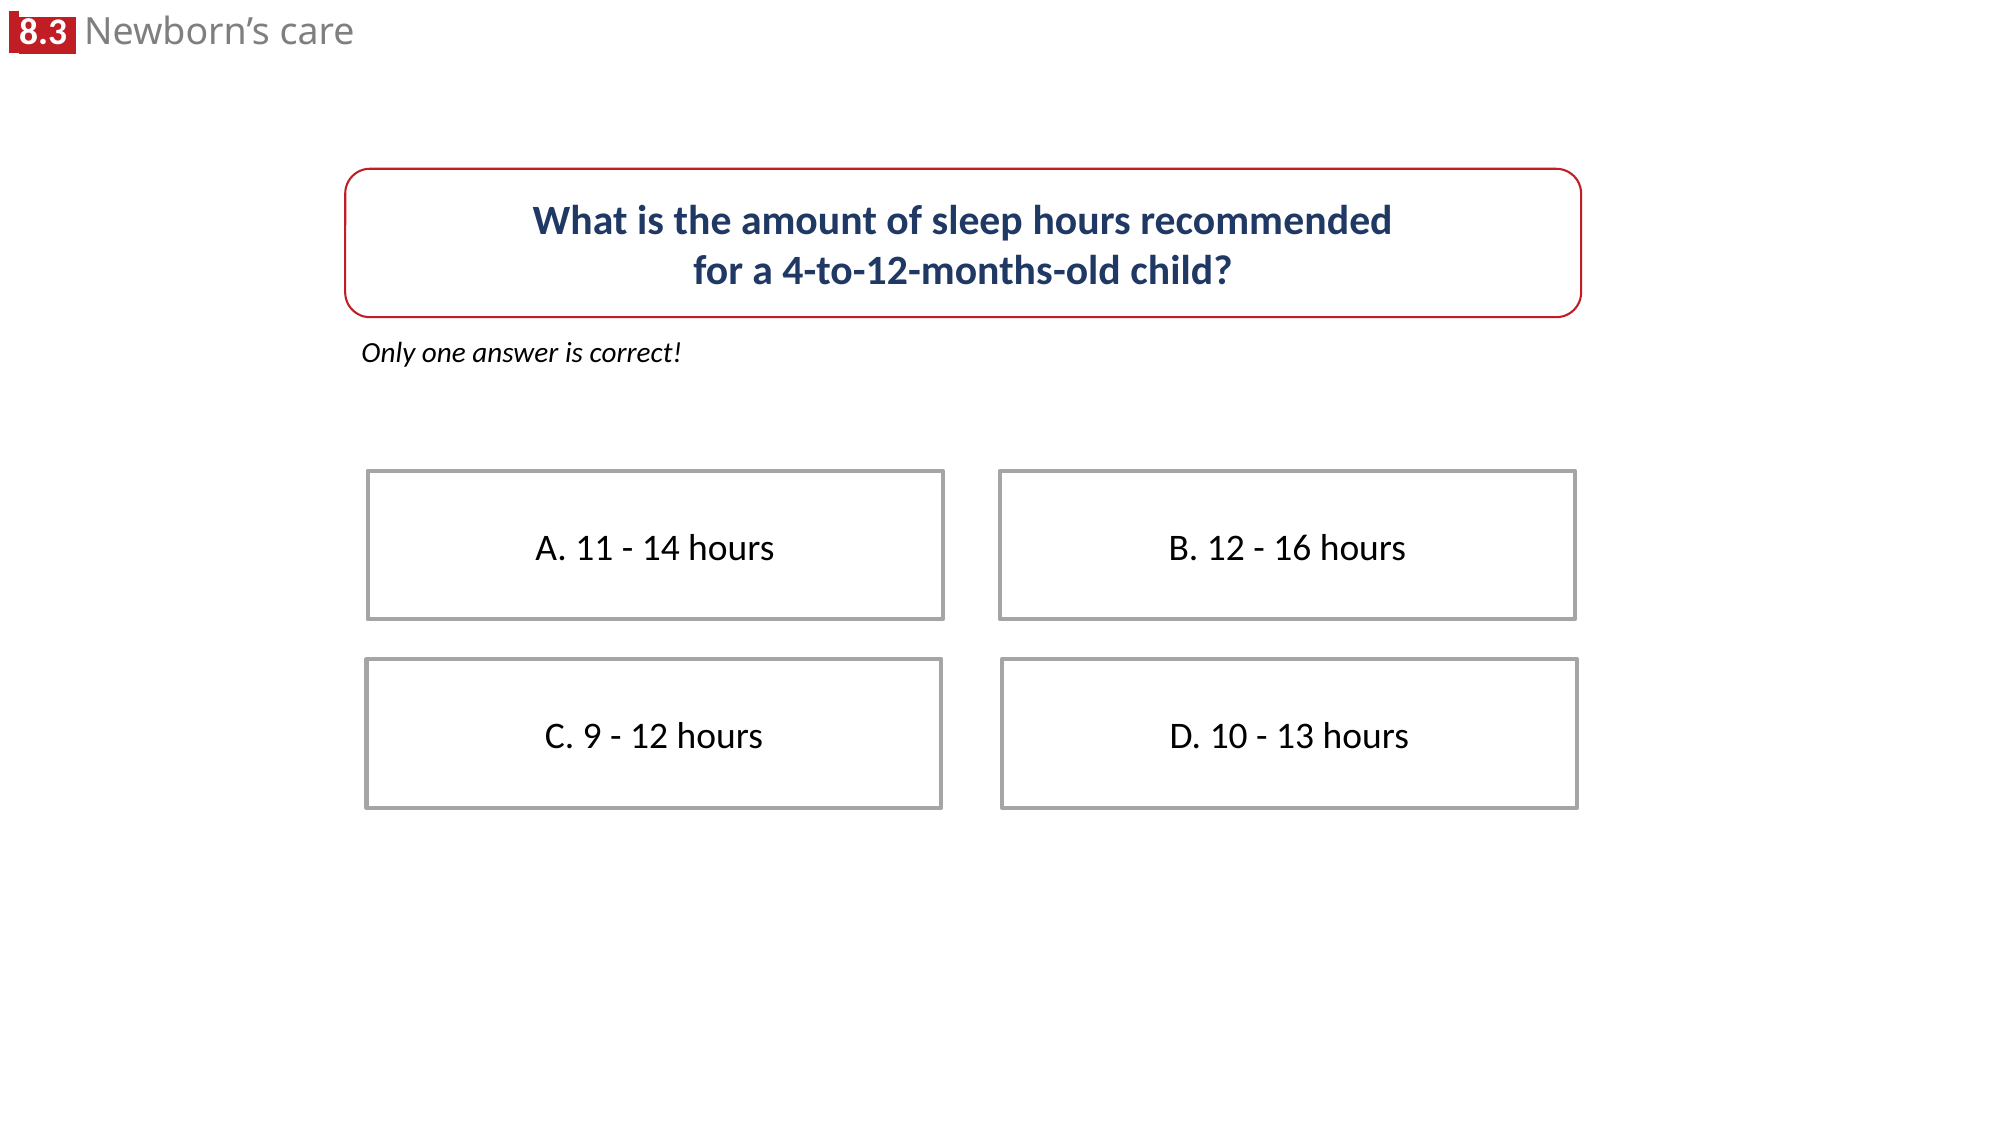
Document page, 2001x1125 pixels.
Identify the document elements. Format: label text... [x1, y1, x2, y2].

text_box What is the amount of sleep hours recommended for a 4-to-12-months-old child? [345, 168, 1582, 318]
text_box B. 12 - 16 hours [998, 469, 1577, 621]
text_box Only one answer is correct! [346, 325, 700, 376]
text_box C. 9 - 12 hours [364, 657, 943, 810]
text_box D. 10 - 13 hours [1000, 657, 1579, 810]
text_box A. 11 - 14 hours [366, 469, 945, 621]
